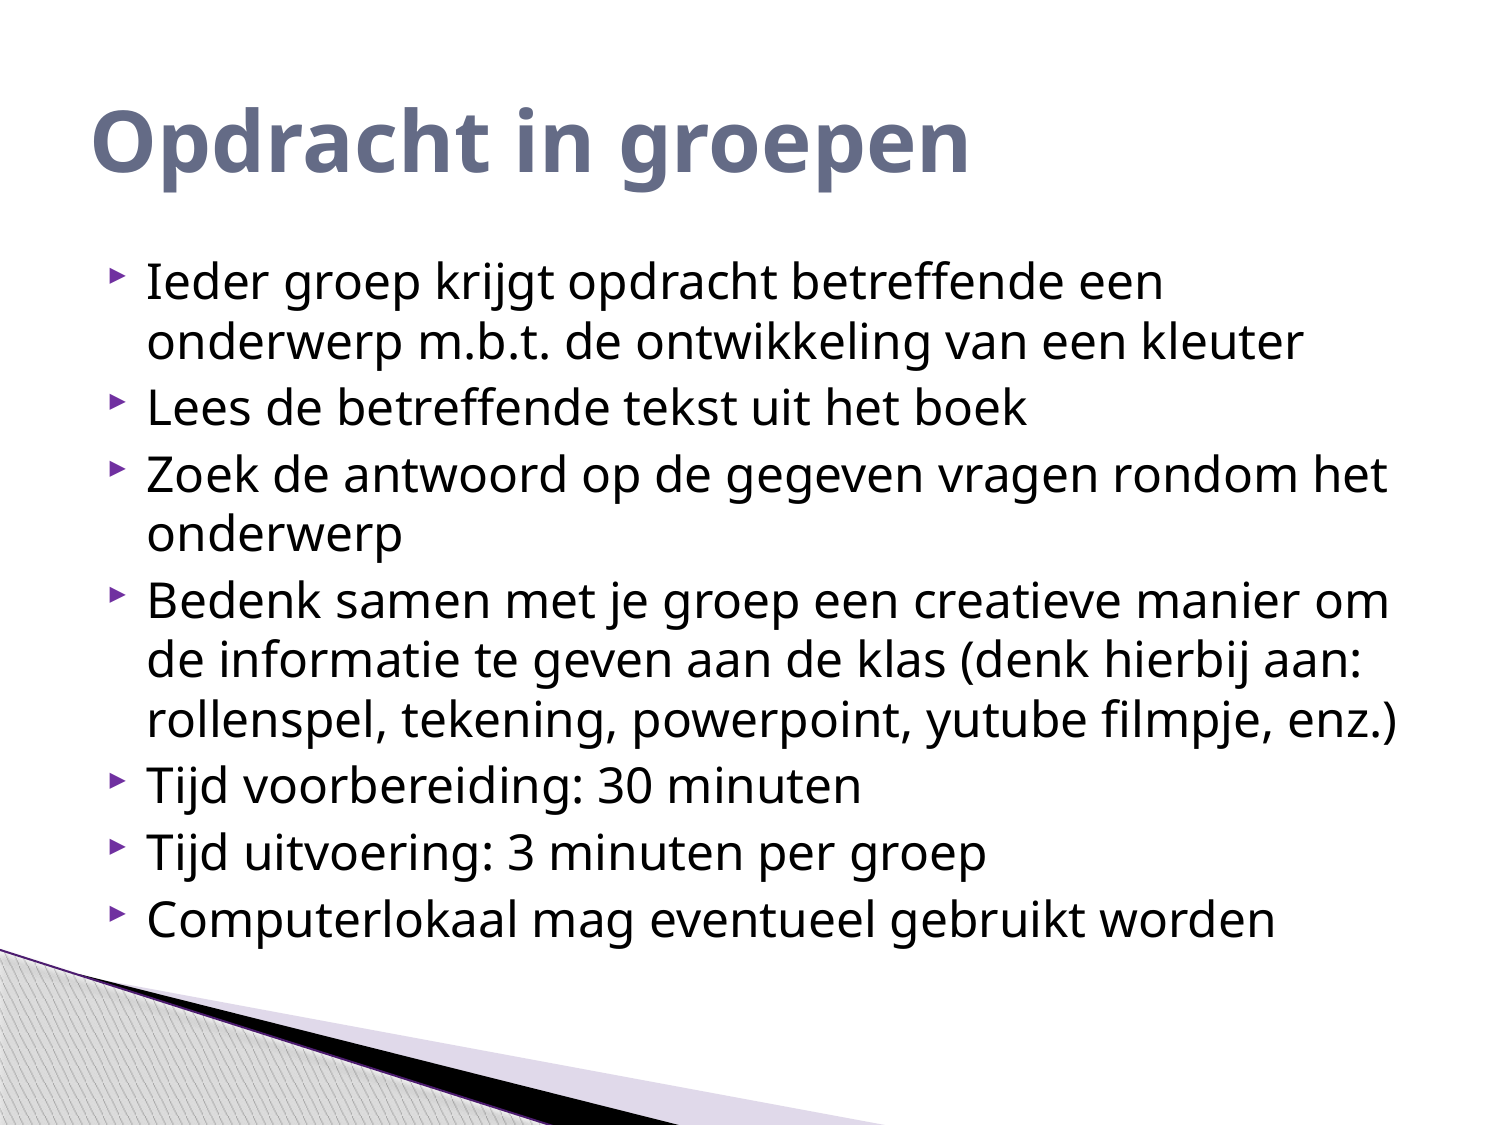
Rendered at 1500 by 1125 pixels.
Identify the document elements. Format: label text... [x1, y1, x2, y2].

title Opdracht in groepen [75, 45, 1425, 233]
list Ieder groep krijgt opdracht betreffende een onderwerp m.b.t. de ontwikkeling van een kleuter Lees de betreffende tekst uit het boek Zoek de antwoord op de gegeven vragen rondom het onderwerp Bedenk samen met je groep een creatieve manier om de informatie te geven aan de klas (denk hierbij aan: rollenspel, tekening, powerpoint, yutube filmpje, enz.) Tijd voorbereiding: 30 minuten Tijd uitvoering: 3 minuten per groep Computerlokaal mag eventueel gebruikt worden [75, 243, 1425, 986]
